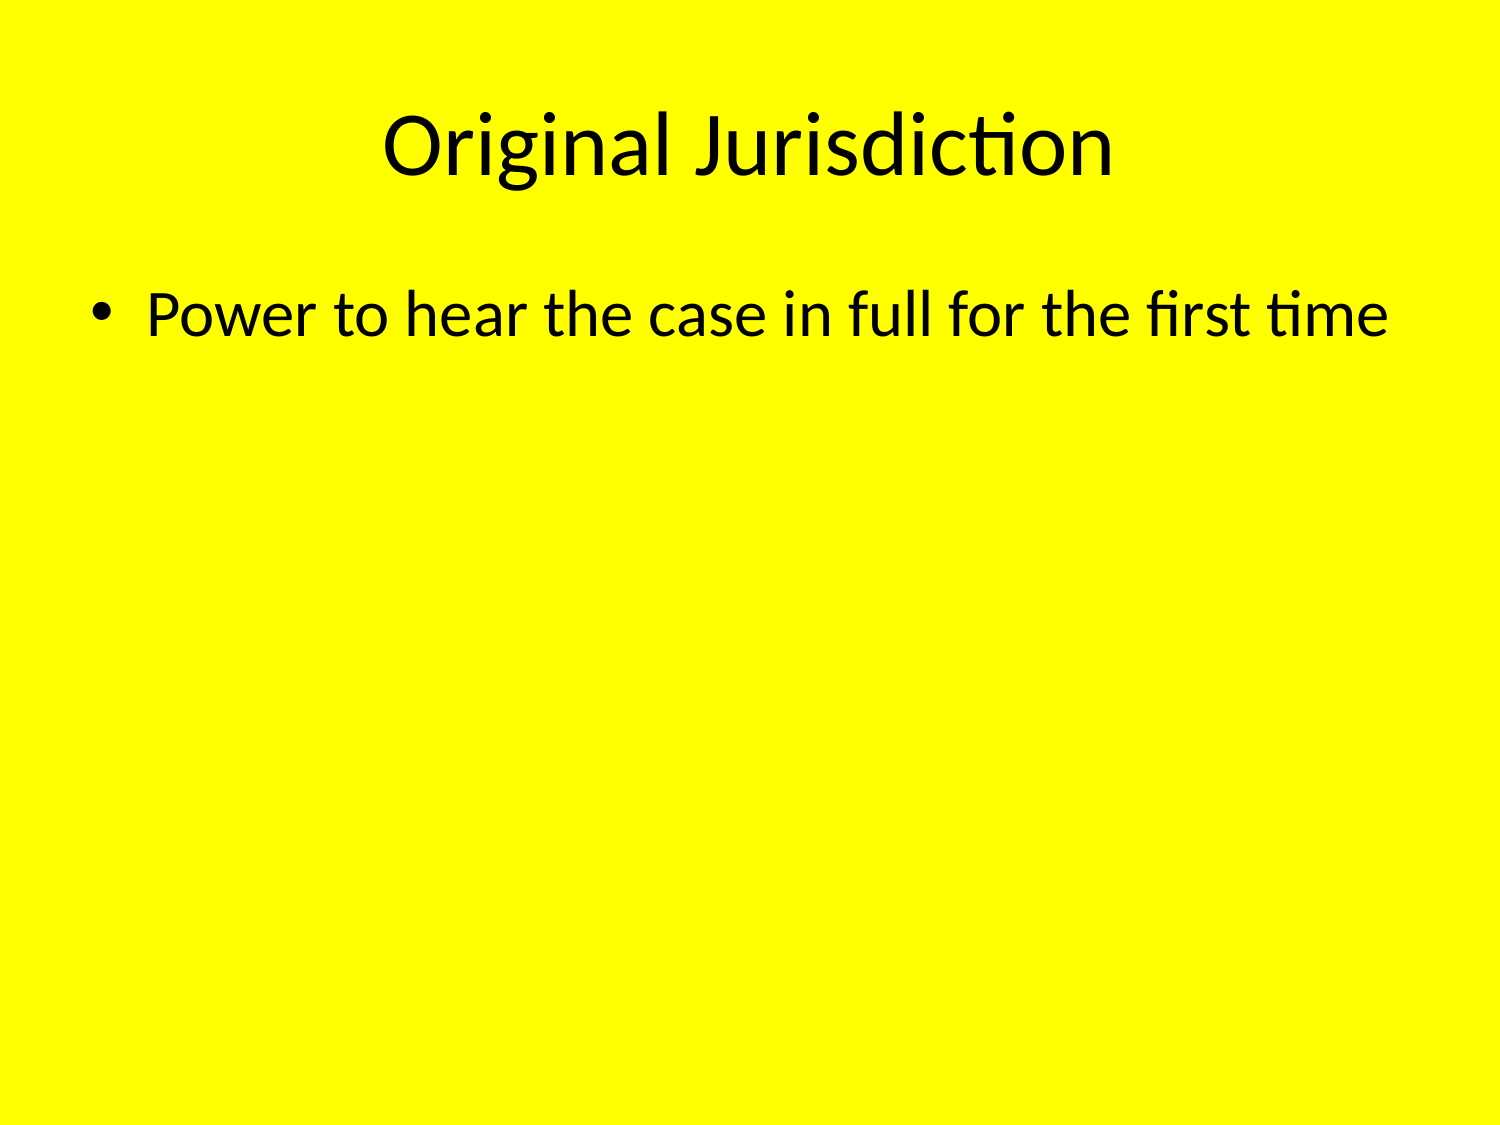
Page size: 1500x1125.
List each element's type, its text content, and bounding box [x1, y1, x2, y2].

list Power to hear the case in full for the first time [75, 262, 1425, 1005]
title Original Jurisdiction [75, 45, 1425, 233]
